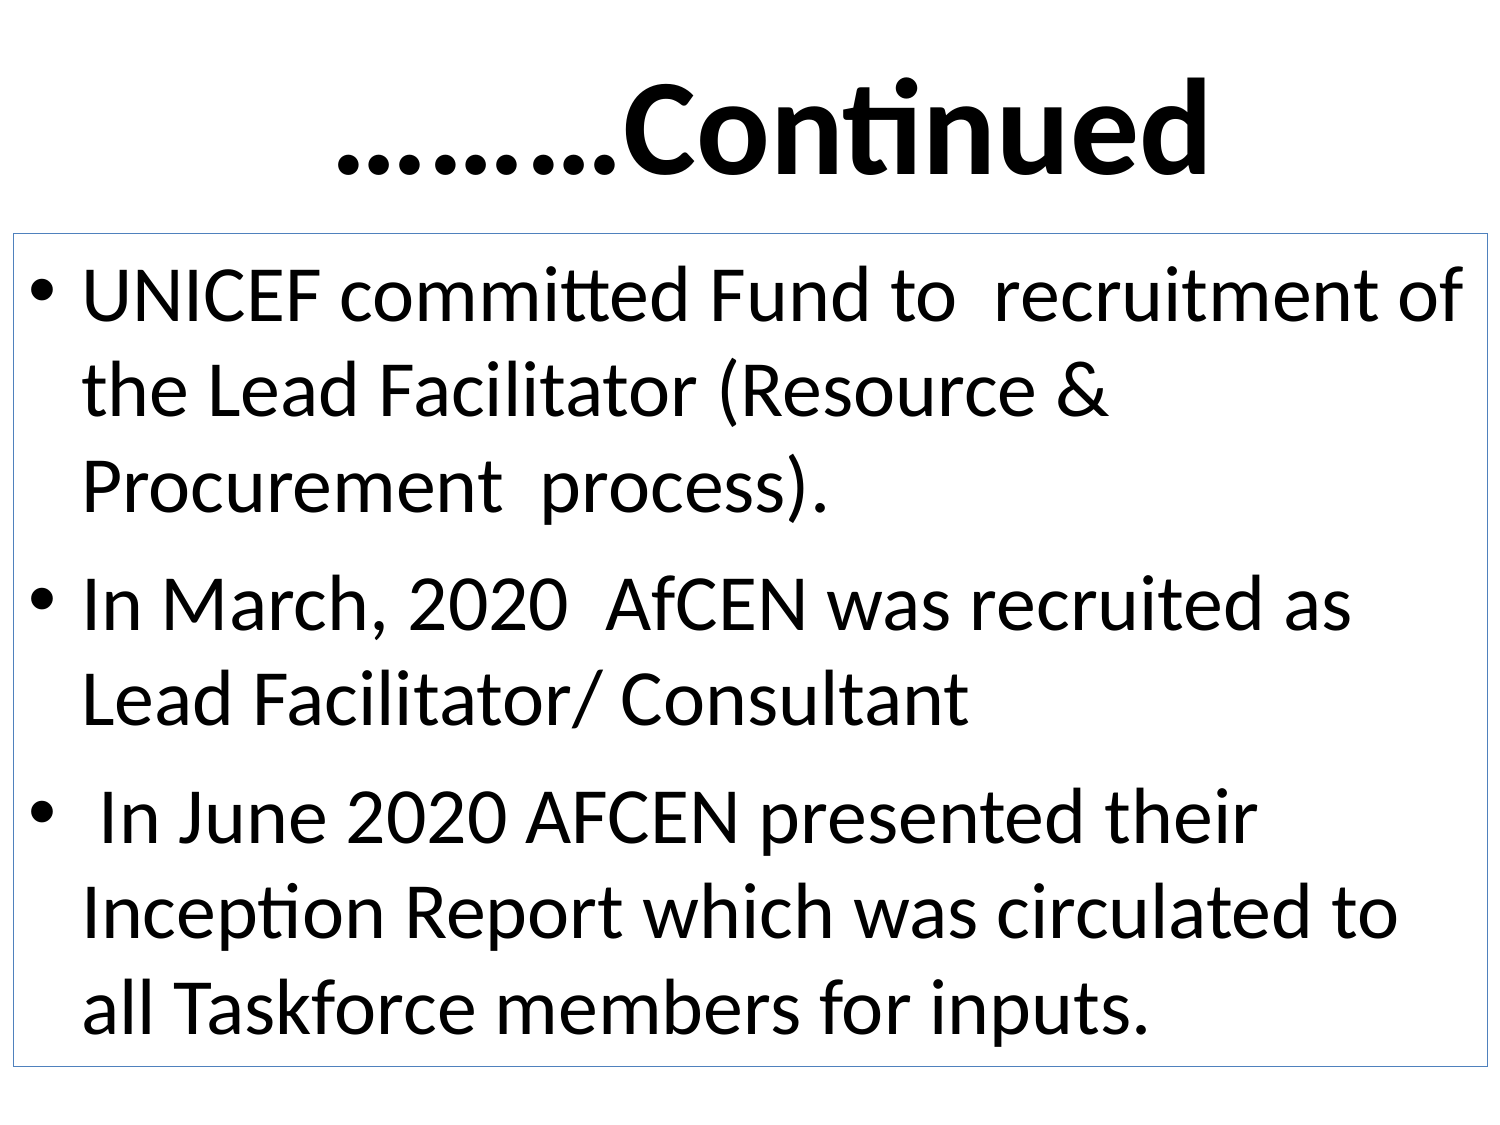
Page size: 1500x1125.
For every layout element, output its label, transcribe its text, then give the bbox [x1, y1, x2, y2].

title ………Continued [150, 25, 1425, 213]
list UNICEF committed Fund to recruitment of the Lead Facilitator (Resource & Procurement process). In March, 2020 AfCEN was recruited as Lead Facilitator/ Consultant In June 2020 AFCEN presented their Inception Report which was circulated to all Taskforce members for inputs. [13, 233, 1488, 1067]
